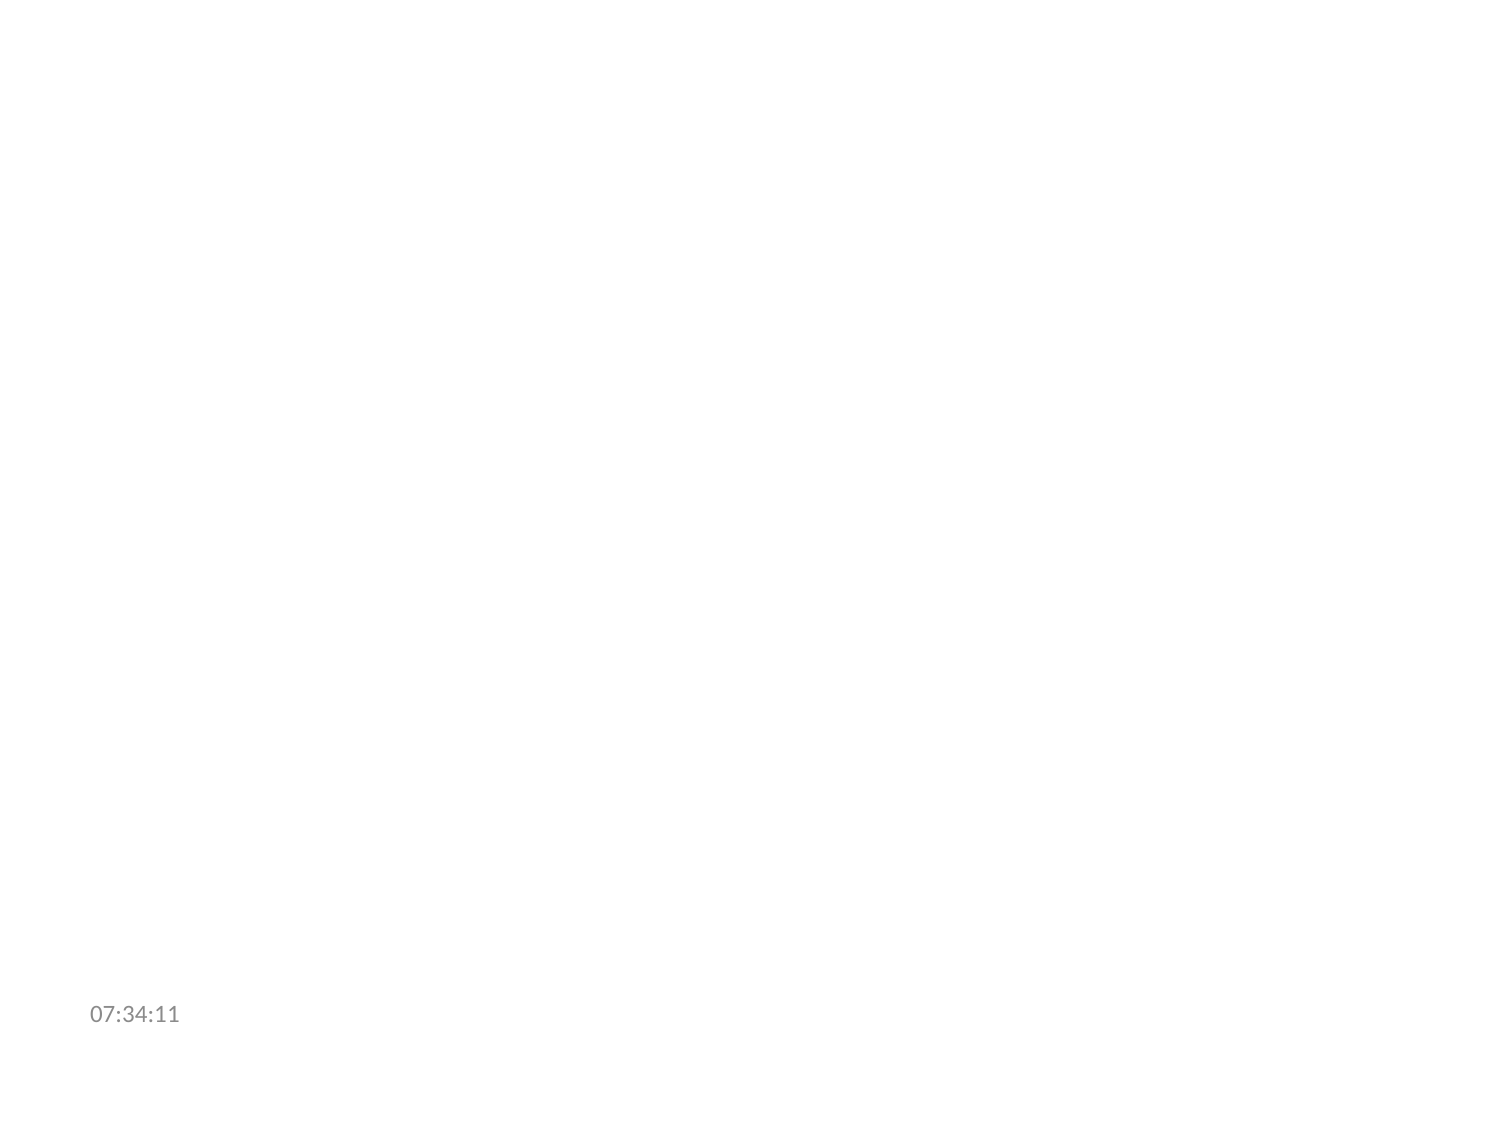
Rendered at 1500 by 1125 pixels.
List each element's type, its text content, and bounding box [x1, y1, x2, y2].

text_box 15:35:09 [75, 982, 425, 1043]
